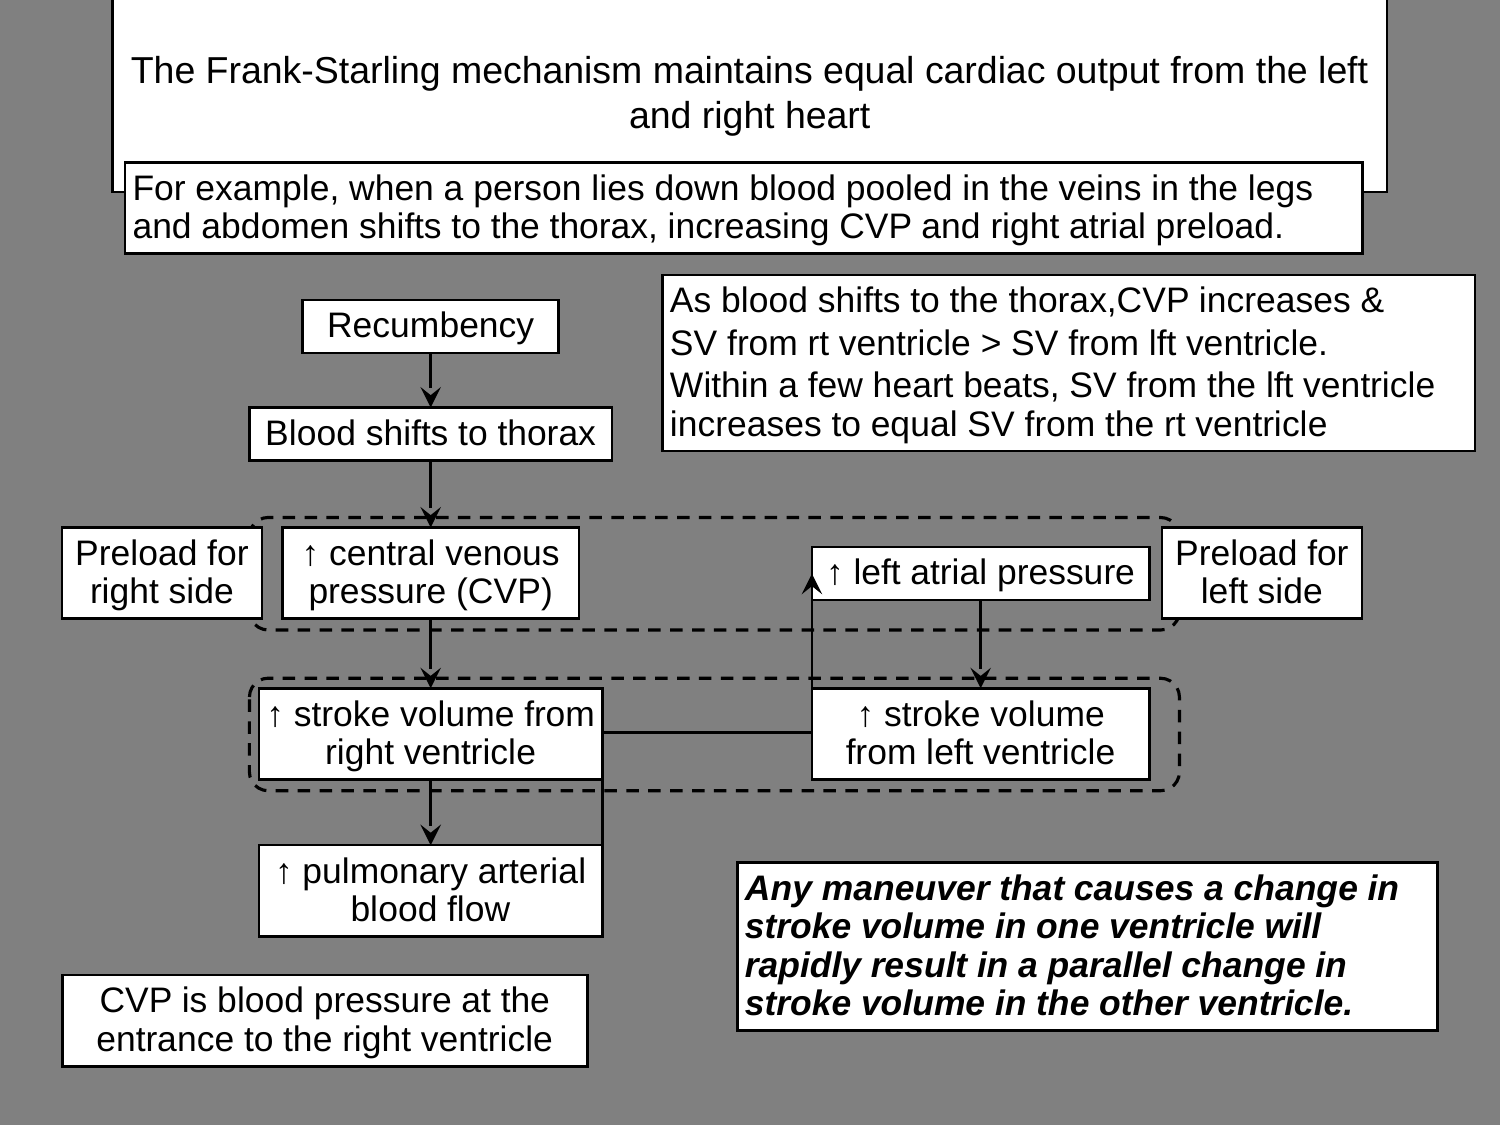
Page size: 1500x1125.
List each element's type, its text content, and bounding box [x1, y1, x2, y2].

title The Frank-Starling mechanism maintains equal cardiac output from the left and right heart [111, 0, 1388, 193]
text_box For example, when a person lies down blood pooled in the veins in the legs and abdomen shifts to the thorax, increasing CVP and right atrial preload. [125, 162, 1363, 254]
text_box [61, 274, 1476, 1068]
